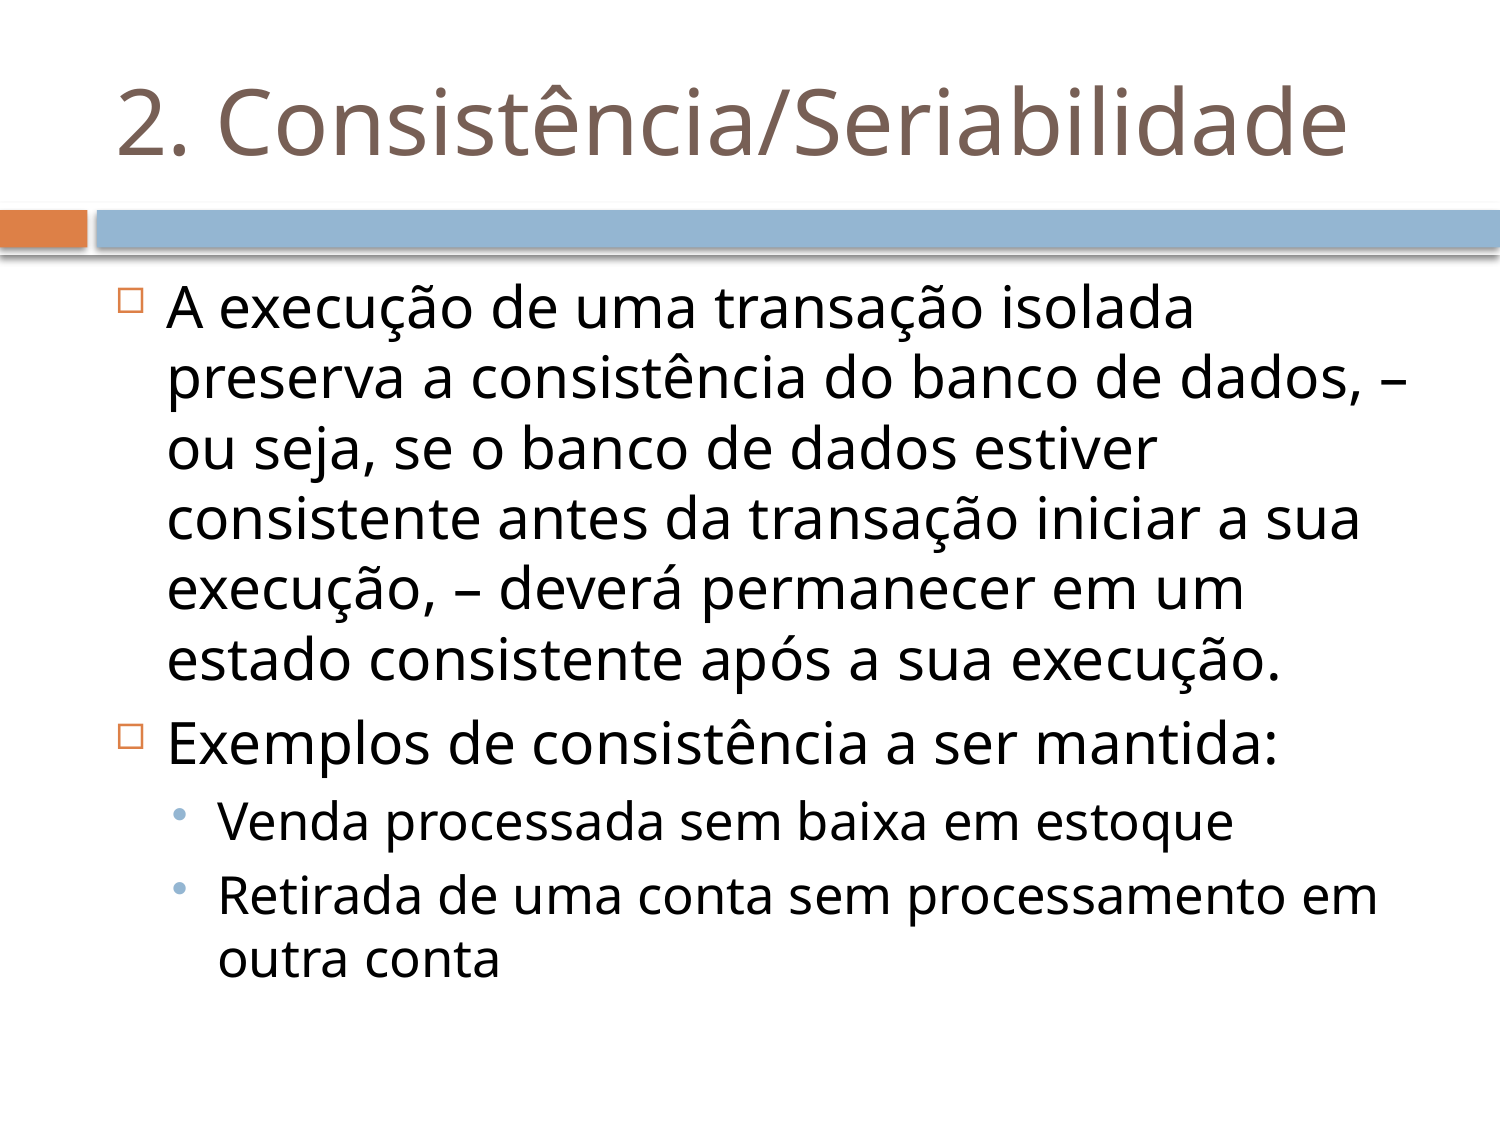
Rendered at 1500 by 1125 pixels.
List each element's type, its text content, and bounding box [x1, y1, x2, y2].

list A execução de uma transação isolada preserva a consistência do banco de dados, – ou seja, se o banco de dados estiver consistente antes da transação iniciar a sua execução, – deverá permanecer em um estado consistente após a sua execução. Exemplos de consistência a ser mantida: Venda processada sem baixa em estoque Retirada de uma conta sem processamento em outra conta [100, 262, 1438, 1000]
title 2. Consistência/Seriabilidade [100, 37, 1438, 200]
